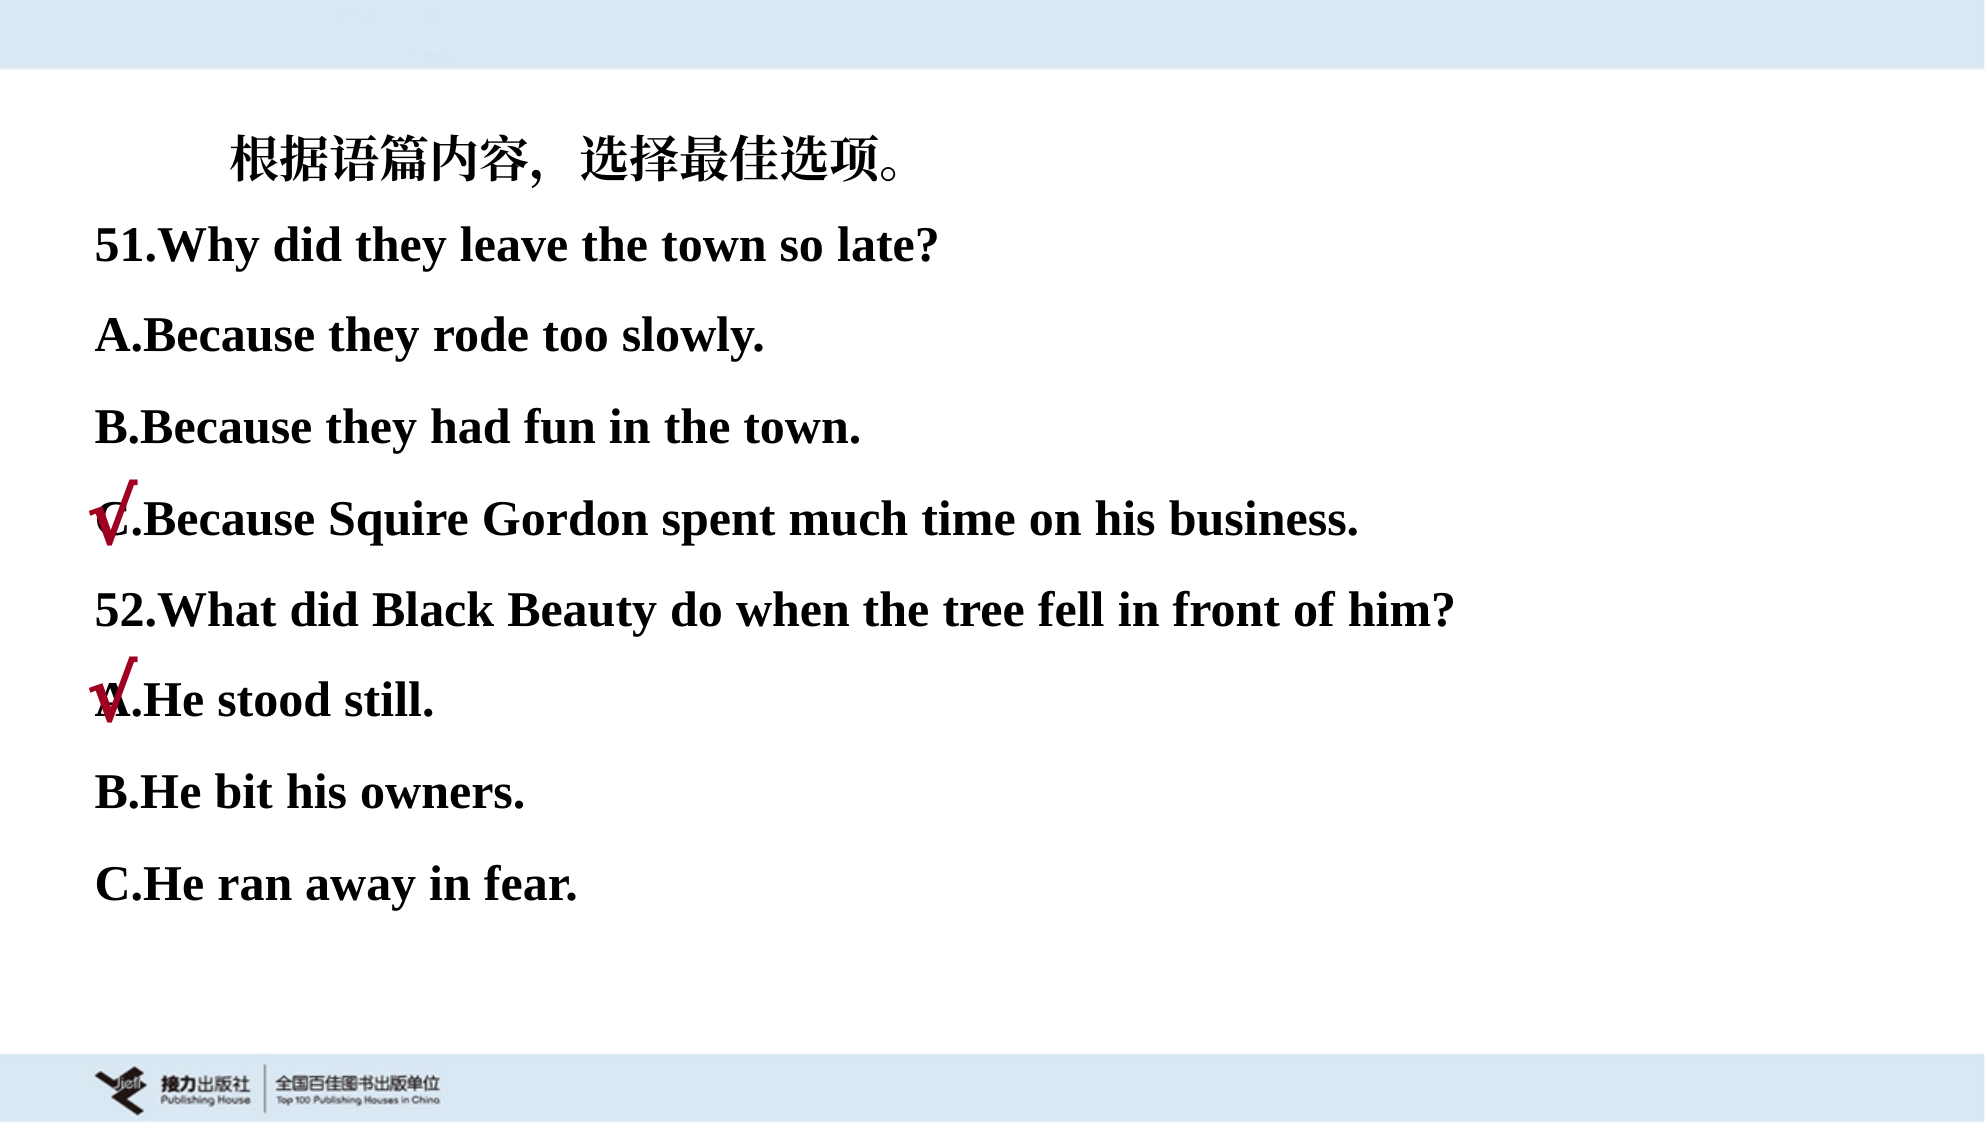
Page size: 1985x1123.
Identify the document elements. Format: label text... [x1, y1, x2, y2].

text_box 52.What did Black Beauty do when the tree fell in front of him? [94, 549, 1892, 635]
text_box √ [86, 644, 139, 738]
text_box 根据语篇内容，选择最佳选项。 [214, 88, 1207, 195]
text_box A.He stood still. B.He bit his owners. C.He ran away in fear. [94, 635, 1892, 911]
text_box √ [86, 467, 139, 560]
text_box A.Because they rode too slowly. B.Because they had fun in the town. C.Because Squire Gordon spent much time on his business. [94, 270, 1892, 546]
text_box 51.Why did they leave the town so late? [94, 184, 1892, 270]
picture [0, 0, 1985, 1122]
